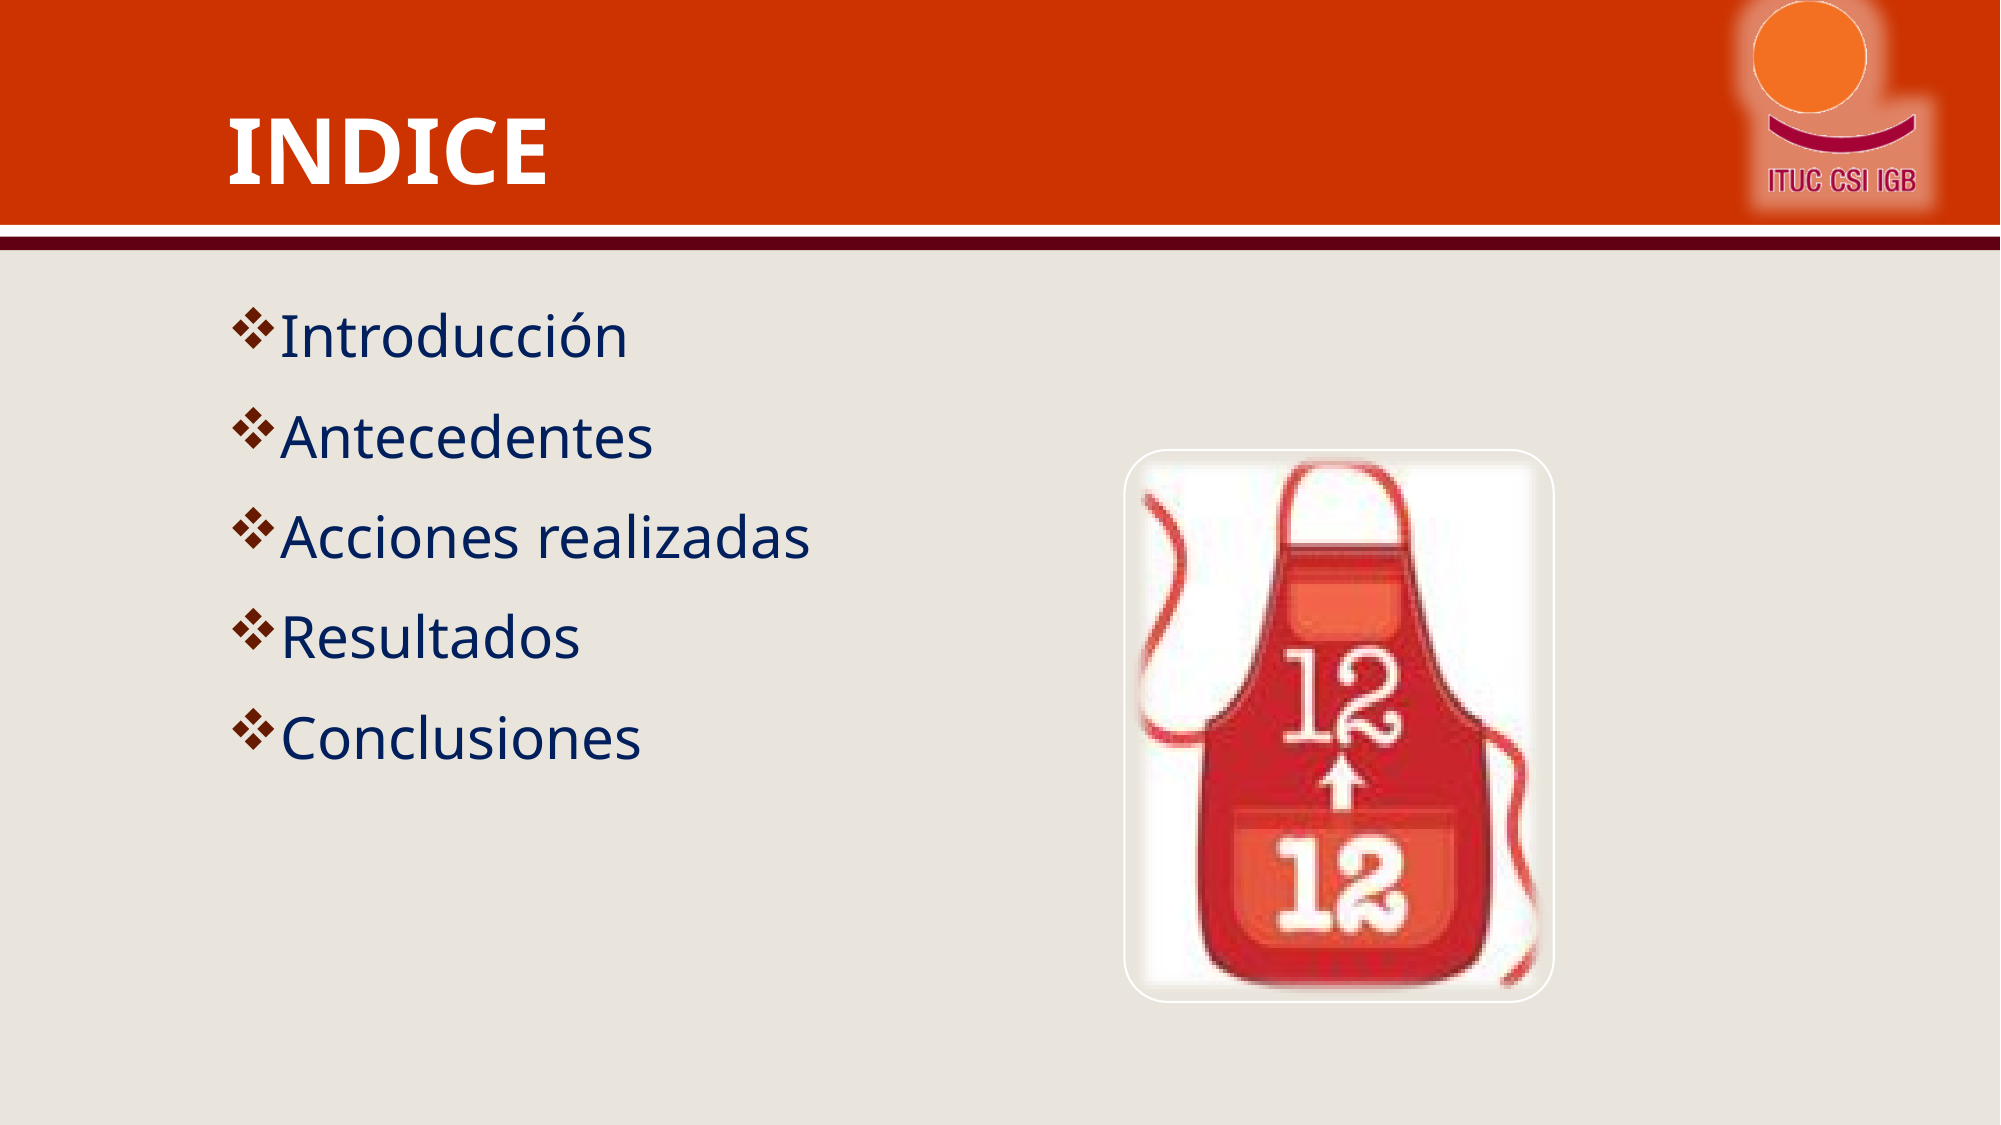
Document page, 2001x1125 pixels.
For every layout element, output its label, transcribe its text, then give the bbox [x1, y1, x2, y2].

picture [1749, 0, 1933, 202]
text_box [1123, 448, 1555, 1003]
list Introducción Antecedentes Acciones realizadas Resultados Conclusiones [212, 299, 1788, 1013]
title INDICE [212, 41, 1721, 212]
